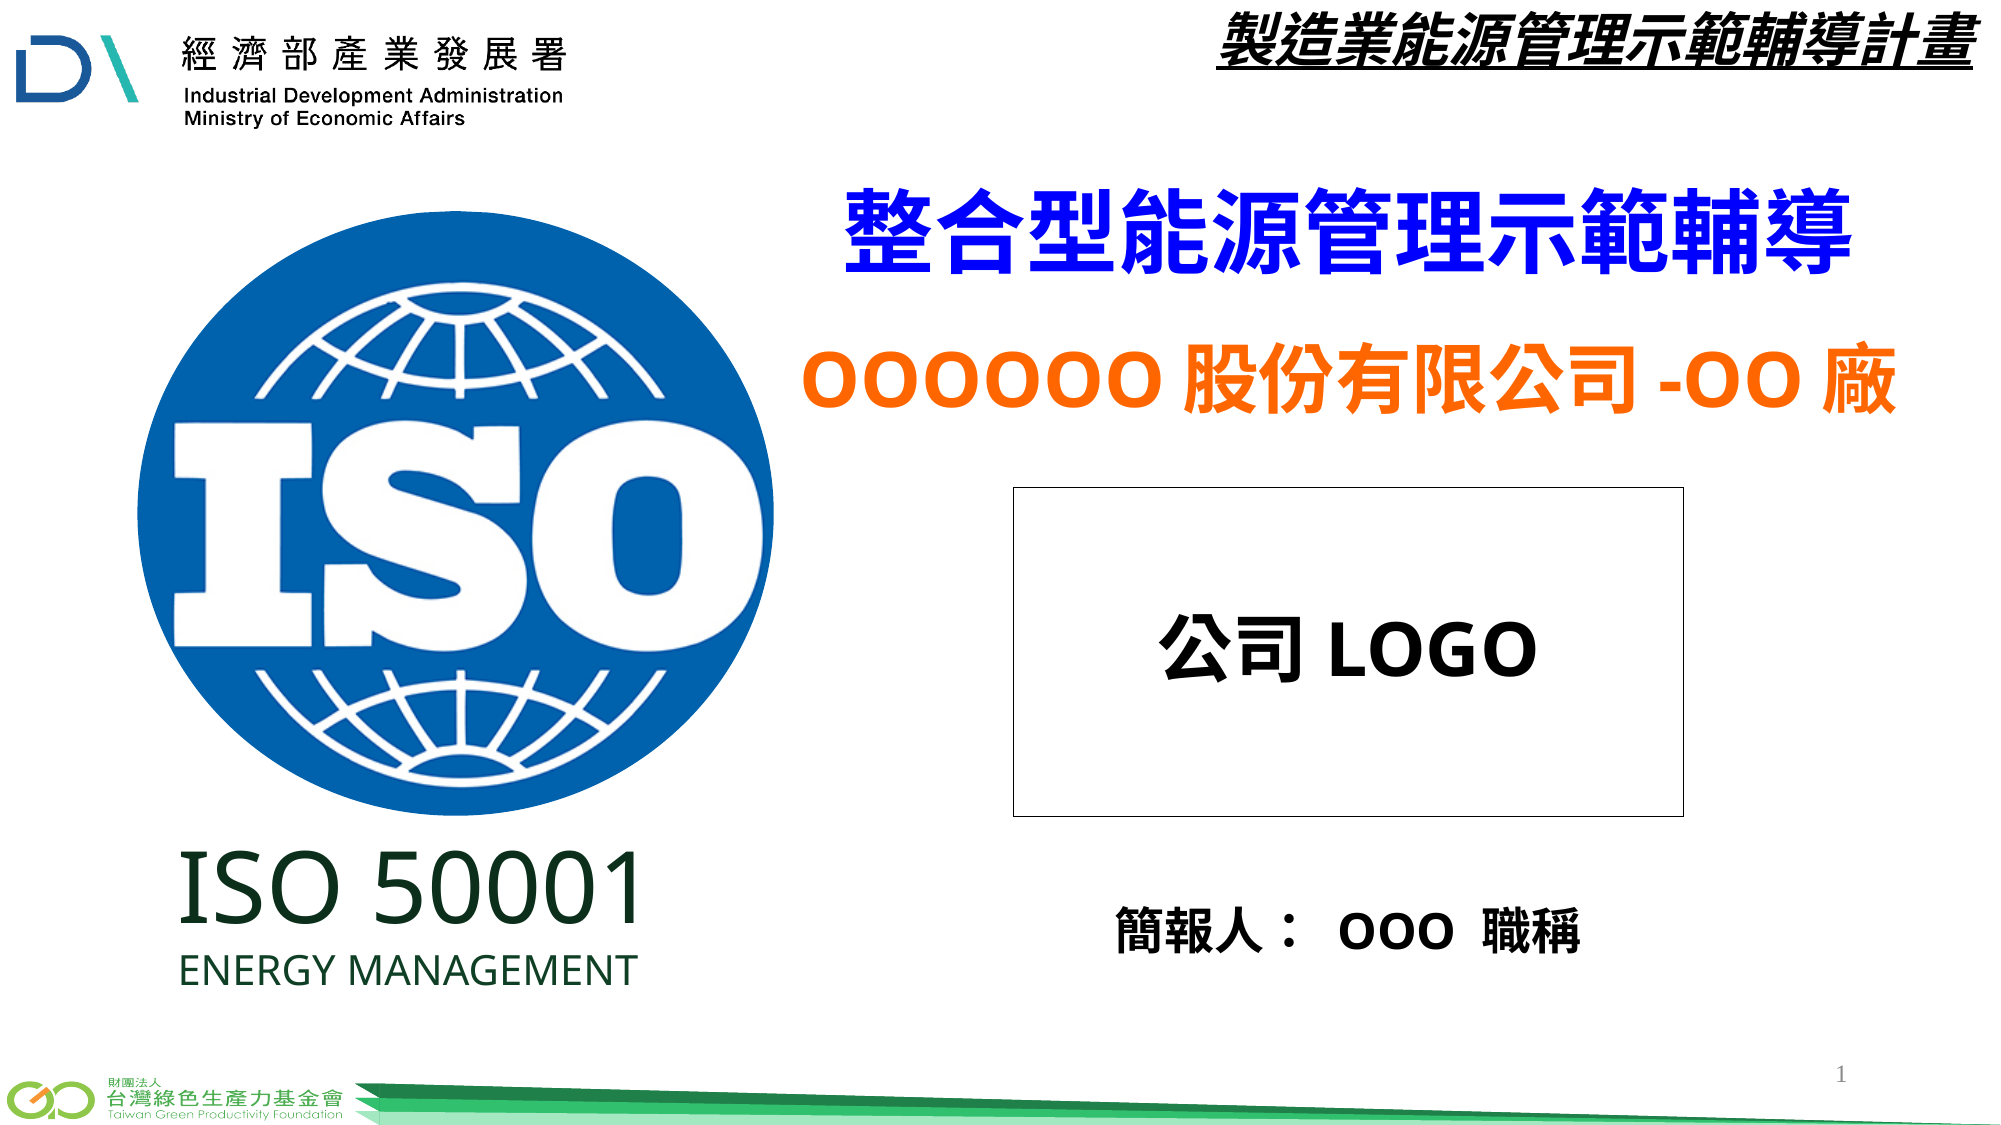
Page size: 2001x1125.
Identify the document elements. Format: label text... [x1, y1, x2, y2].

text_box ISO 50001 ENERGY MANAGEMENT [162, 816, 839, 1002]
text_box 製造業能源管理示範輔導計畫 [1162, 0, 2000, 82]
title 整合型能源管理示範輔導 OOOOOO股份有限公司-OO廠 [783, 33, 1914, 431]
text_box 簡報人： OOO 職稱 [1102, 873, 1595, 985]
picture [16, 35, 566, 129]
text_box 公司LOGO [1013, 487, 1684, 817]
slide_number 1 [1412, 1042, 1863, 1103]
picture [1, 1072, 349, 1124]
picture [137, 210, 774, 816]
